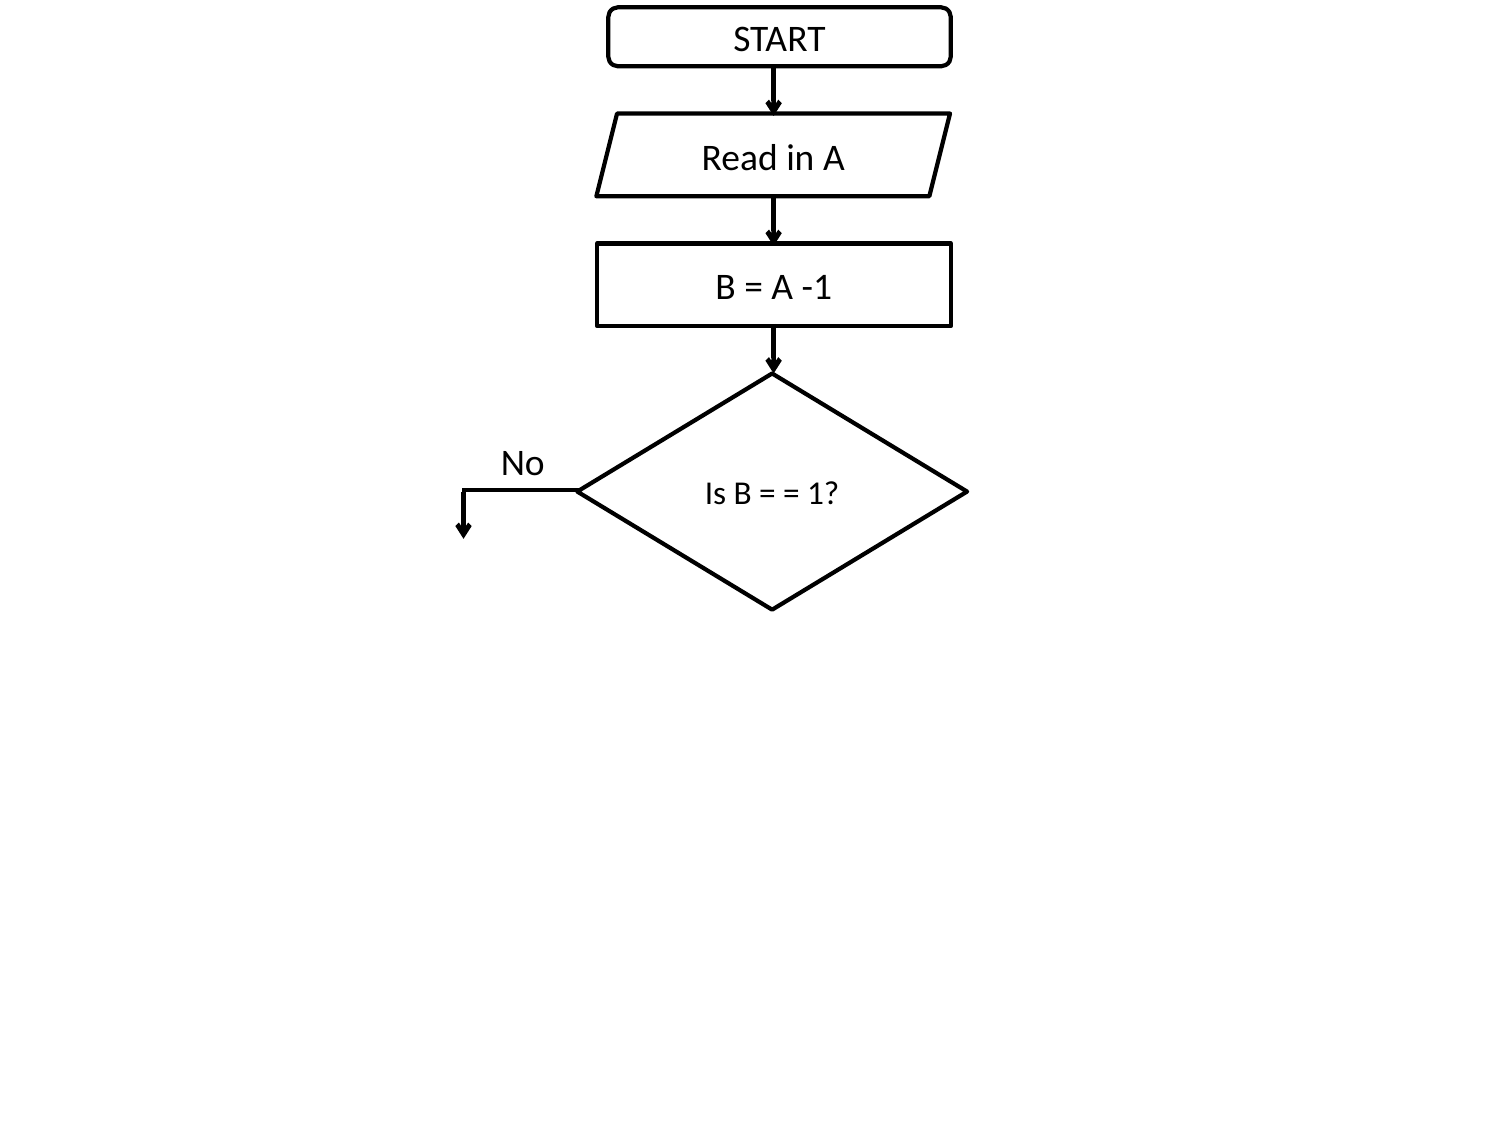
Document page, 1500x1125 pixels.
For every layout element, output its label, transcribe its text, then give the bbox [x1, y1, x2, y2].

text_box Is B = = 1? [577, 372, 970, 612]
text_box START [606, 5, 953, 69]
text_box Read in A [594, 111, 953, 199]
text_box No [486, 431, 560, 489]
text_box B = A -1 [595, 241, 953, 328]
